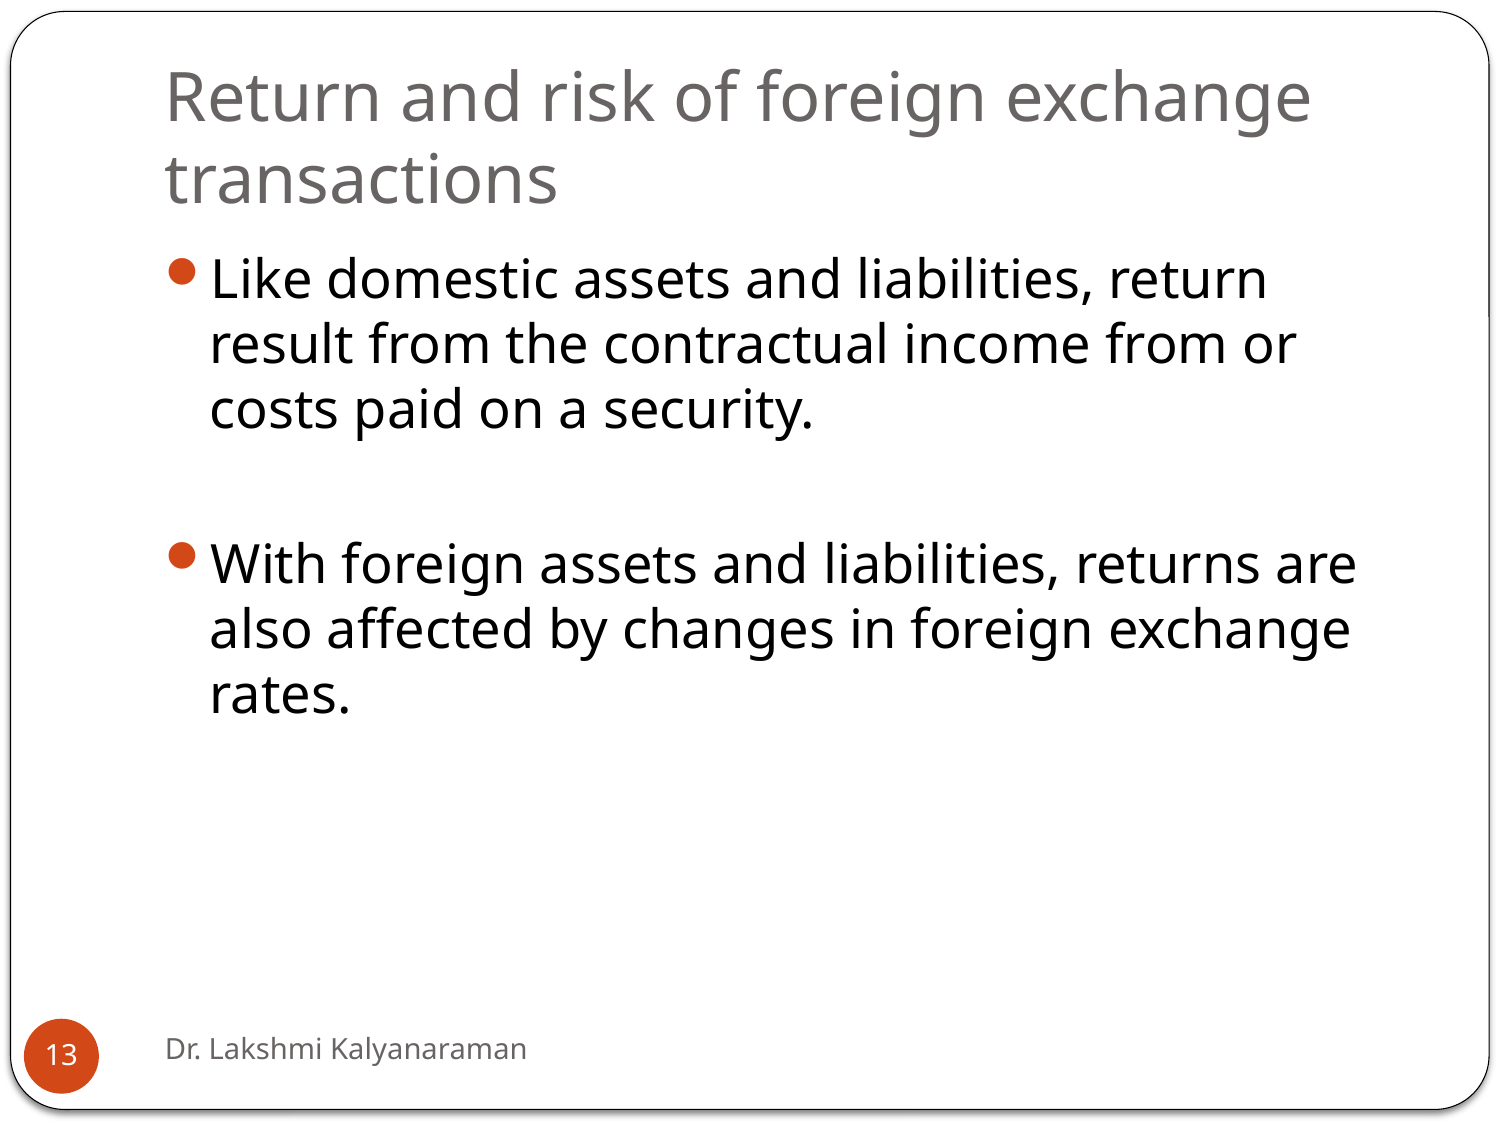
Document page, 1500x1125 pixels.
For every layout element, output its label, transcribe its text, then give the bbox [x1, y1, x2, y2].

title Return and risk of foreign exchange transactions [150, 45, 1425, 233]
footer Dr. Lakshmi Kalyanaraman [150, 1012, 800, 1088]
list Like domestic assets and liabilities, return result from the contractual income from or costs paid on a security. With foreign assets and liabilities, returns are also affected by changes in foreign exchange rates. [150, 237, 1425, 988]
slide_number 13 [23, 1018, 99, 1094]
